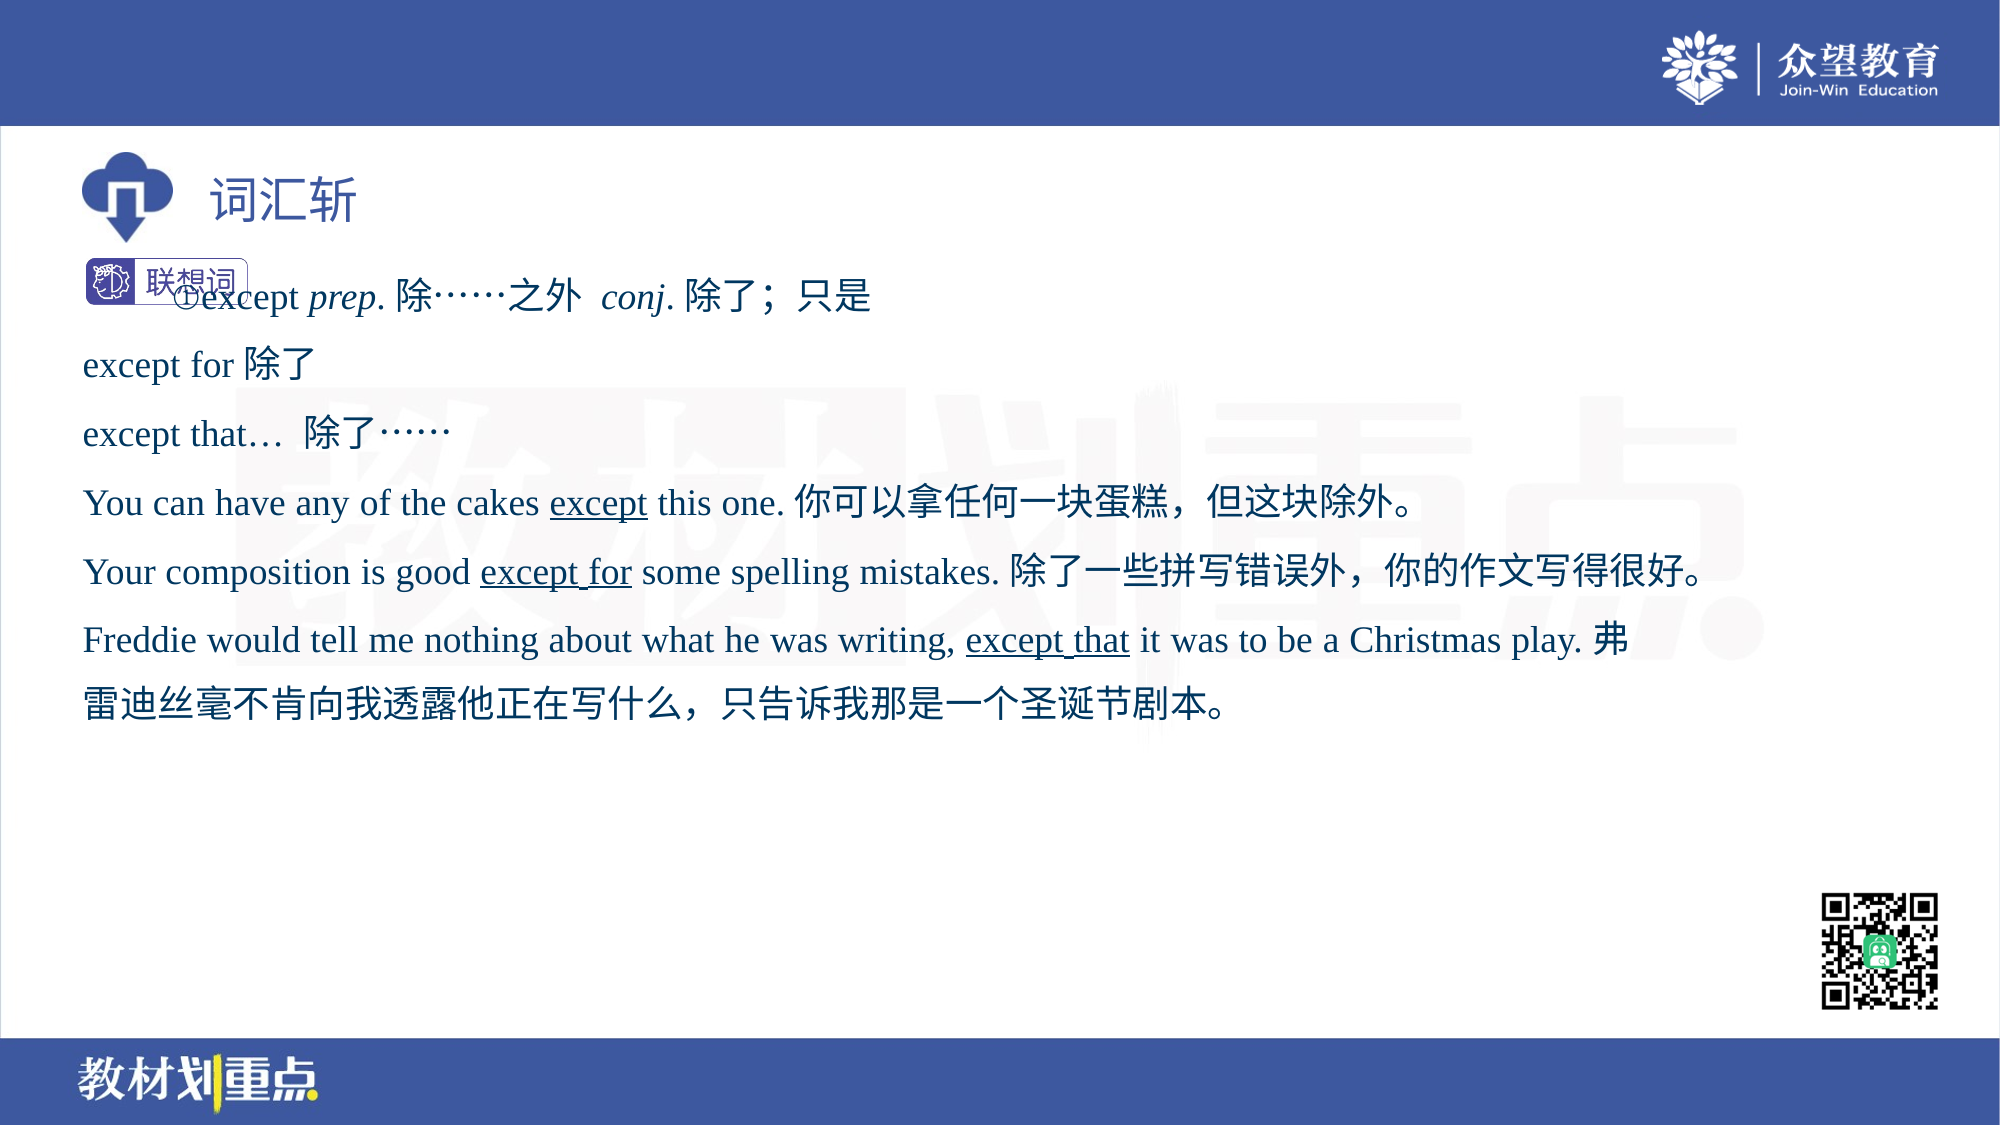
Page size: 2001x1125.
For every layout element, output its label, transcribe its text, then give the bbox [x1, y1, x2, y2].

text_box ①except prep.除……之外 conj.除了；只是 except for除了 except that… 除了…… You can have any of the cakes except this one.你可以拿任何一块蛋糕，但这块除外。 Your composition is good except for some spelling mistakes.除了一些拼写错误外，你的作文写得很好。 Freddie would tell me nothing about what he was writing, except that it was to be a Christmas play.弗 雷迪丝毫不肯向我透露他正在写什么，只告诉我那是一个圣诞节剧本。 [82, 247, 1817, 718]
picture [0, 0, 2000, 1125]
